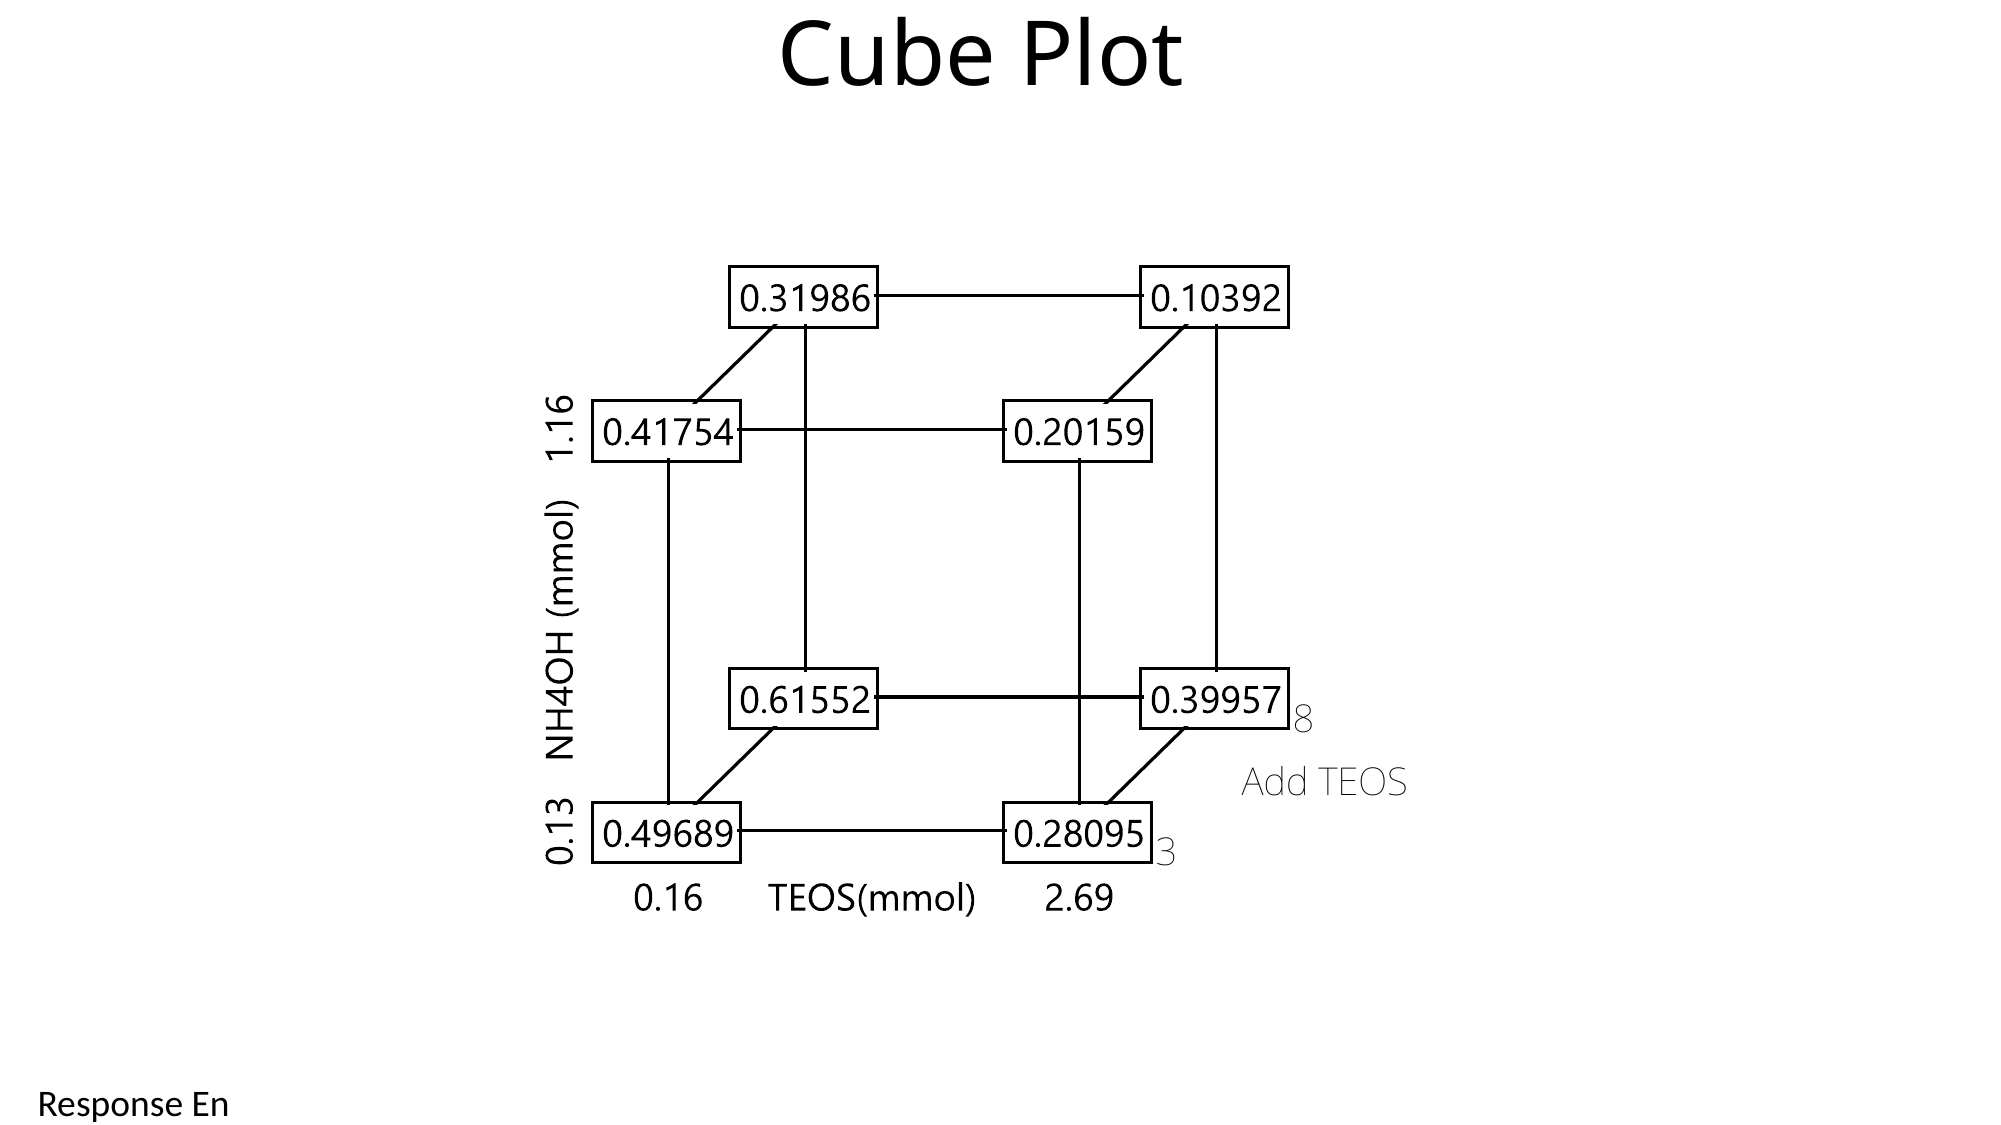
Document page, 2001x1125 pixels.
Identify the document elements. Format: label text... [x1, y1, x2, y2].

text_box Response En [37, 1079, 231, 1125]
title Cube Plot [0, 0, 1963, 113]
picture [528, 158, 1510, 988]
